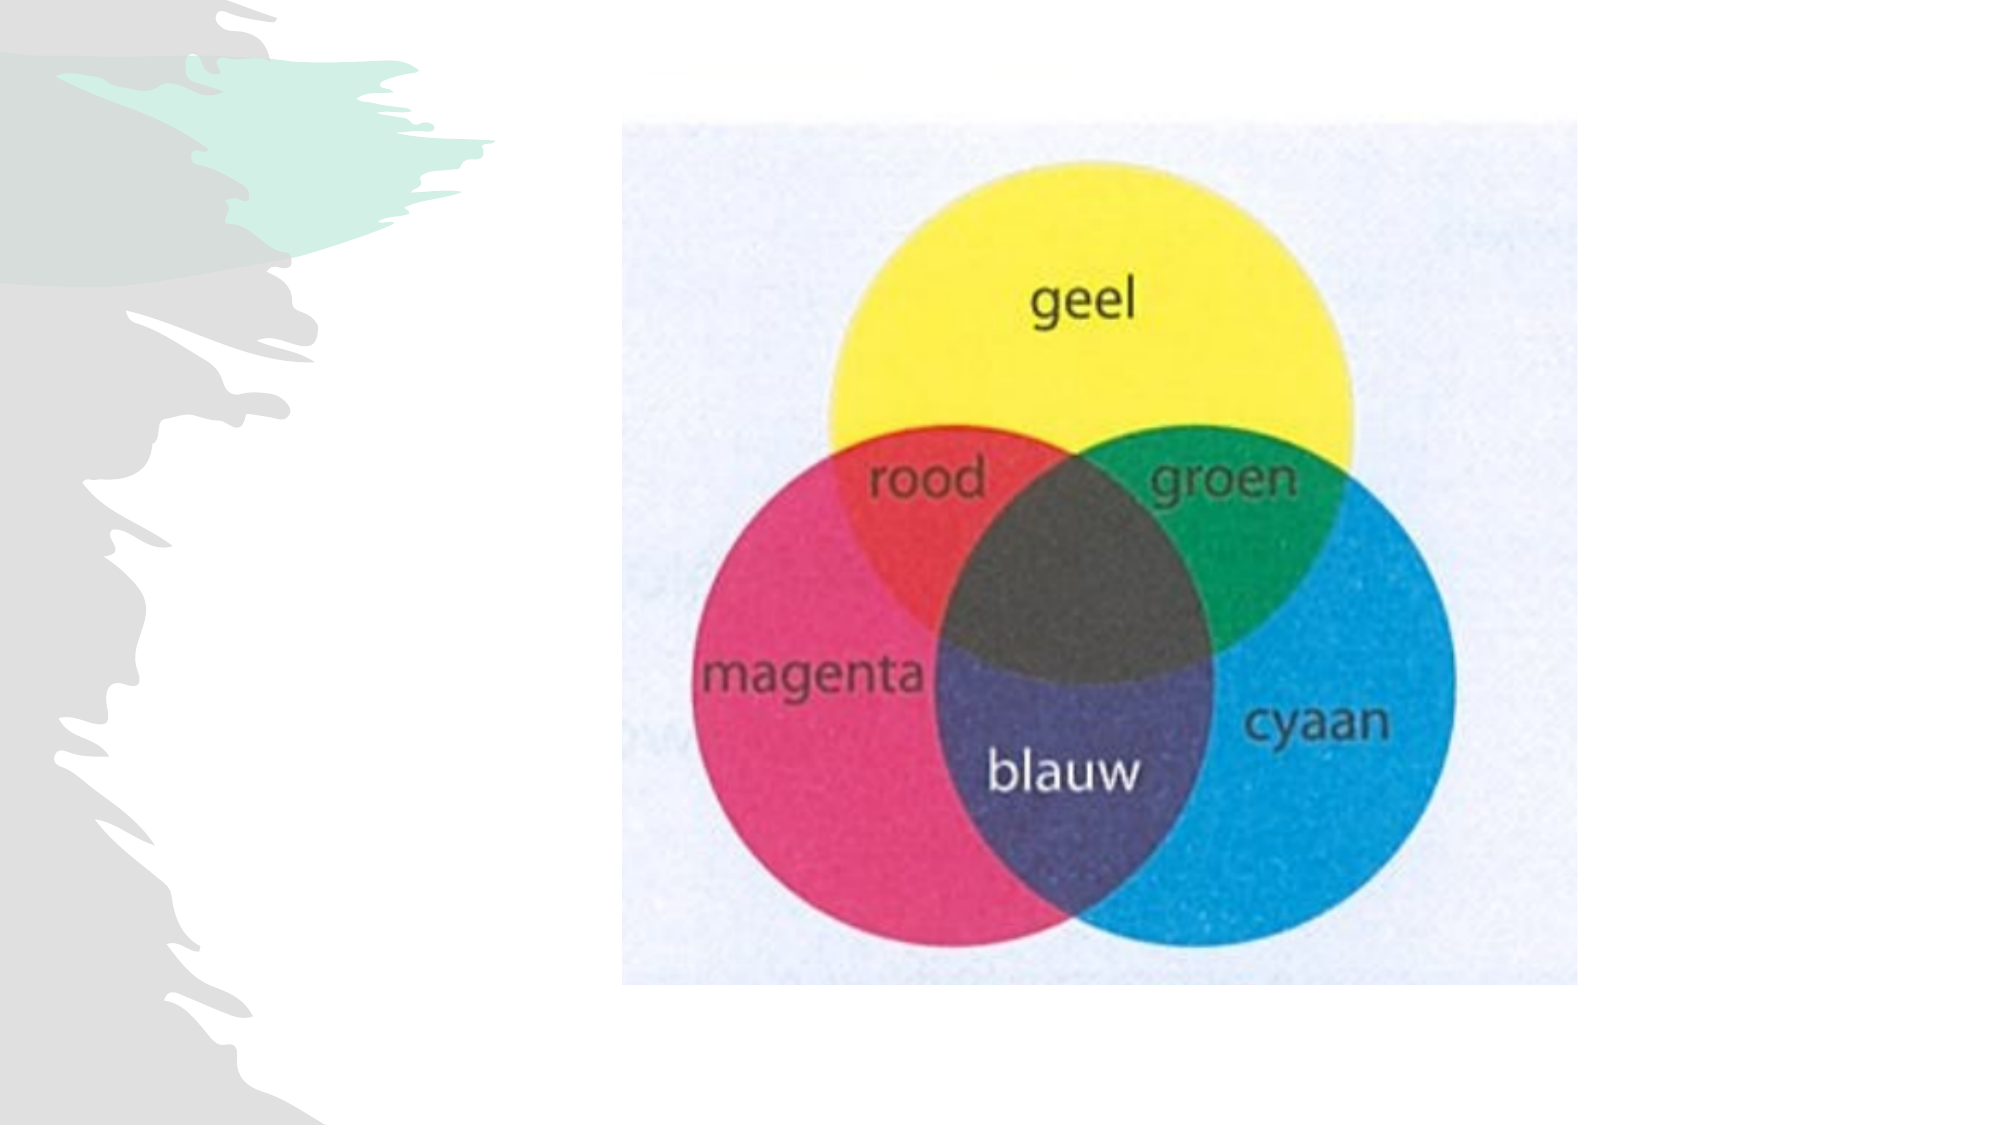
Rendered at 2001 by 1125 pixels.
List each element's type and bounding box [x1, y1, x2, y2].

text_box [0, 0, 328, 1125]
list [622, 71, 1578, 986]
